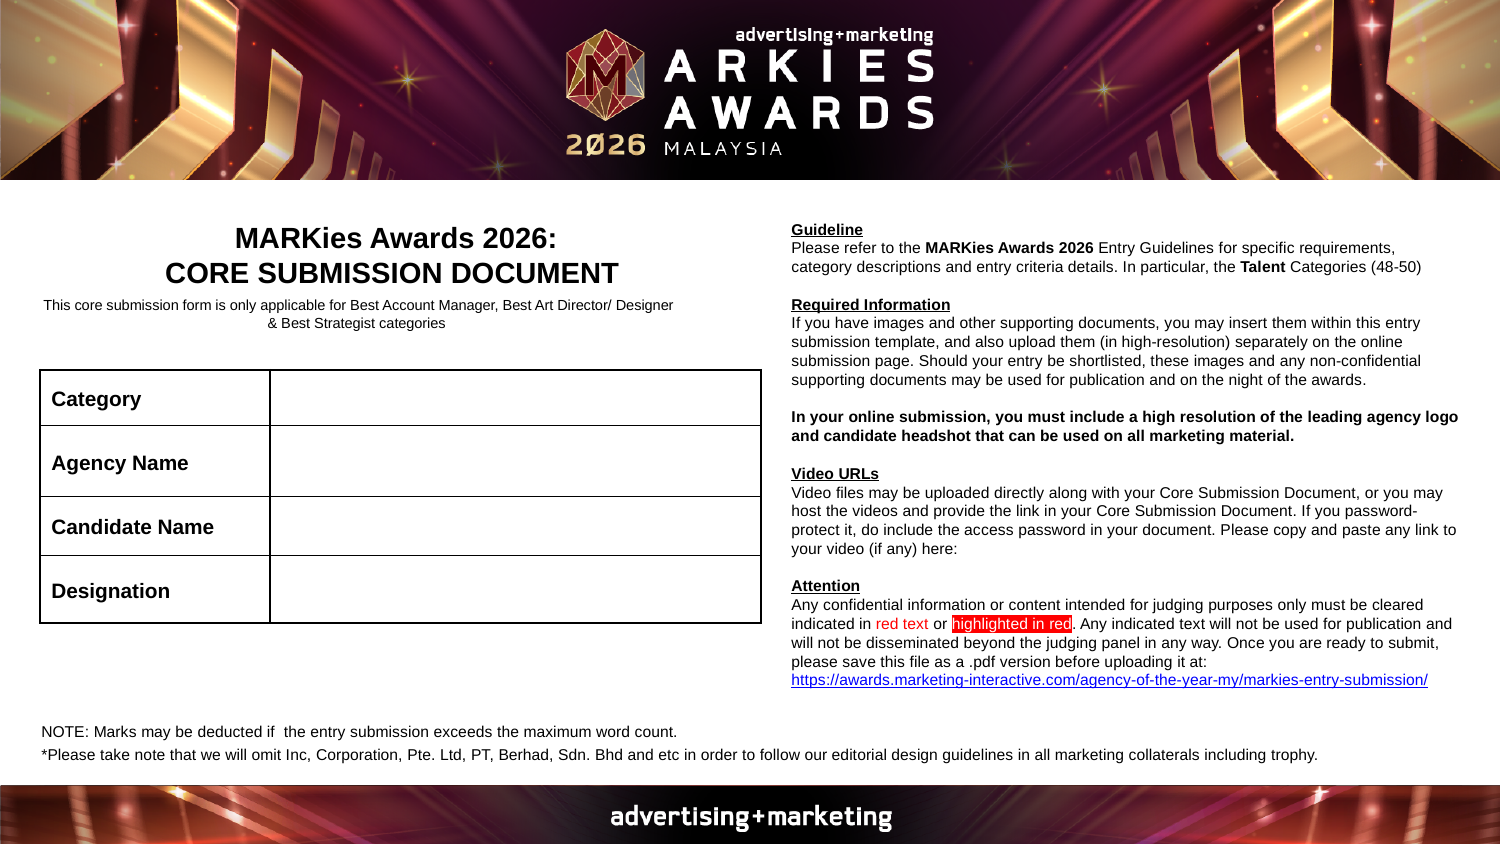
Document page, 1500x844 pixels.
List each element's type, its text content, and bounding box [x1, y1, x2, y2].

table_header [271, 371, 760, 425]
picture [0, 0, 1500, 844]
text_box Guideline Please refer to the MARKies Awards 2026 Entry Guidelines for specific requirements, category descriptions and entry criteria details. In particular, the Talent Categories (48-50) Required Information If you have images and other supporting documents, you may insert them within this entry submission template, and also upload them (in high-resolution) separately on the online submission page. Should your entry be shortlisted, these images and any non-confidential supporting documents may be used for publication and on the night of the awards. In your online submission, you must include a high resolution of the leading agency logo and candidate headshot that can be used on all marketing material. Video URLs Video files may be uploaded directly along with your Core Submission Document, or you may host the videos and provide the link in your Core Submission Document. If you password-protect it, do include the access password in your document. Please copy and paste any link to your video (if any) here: Attention Any confidential information or content intended for judging purposes only must be cleared indicated in red text or highlighted in red. Any indicated text will not be used for publication and will not be disseminated beyond the judging panel in any way. Once you are ready to submit, please save this file as a .pdf version before uploading it at: https://awards.marketing-interactive.com/agency-of-the-year-my/markies-entry-submission/ [776, 212, 1474, 697]
table_cell Candidate Name [41, 497, 269, 555]
text_box MARKies Awards 2026: CORE SUBMISSION DOCUMENT [150, 212, 651, 288]
table_header Category [41, 371, 269, 425]
table_cell [271, 556, 760, 622]
text_box This core submission form is only applicable for Best Account Manager, Best Art Director/ Designer & Best Strategist categories [26, 288, 691, 339]
table_cell [271, 426, 760, 496]
table_cell [271, 497, 760, 555]
table_cell Agency Name [41, 426, 269, 496]
text_box NOTE: Marks may be deducted if the entry submission exceeds the maximum word count. *Please take note that we will omit Inc, Corporation, Pte. Ltd, PT, Berhad, Sdn. Bhd and etc in order to follow our editorial design guidelines in all marketing collaterals including trophy. [26, 710, 1461, 794]
table_cell Designation [41, 556, 269, 622]
